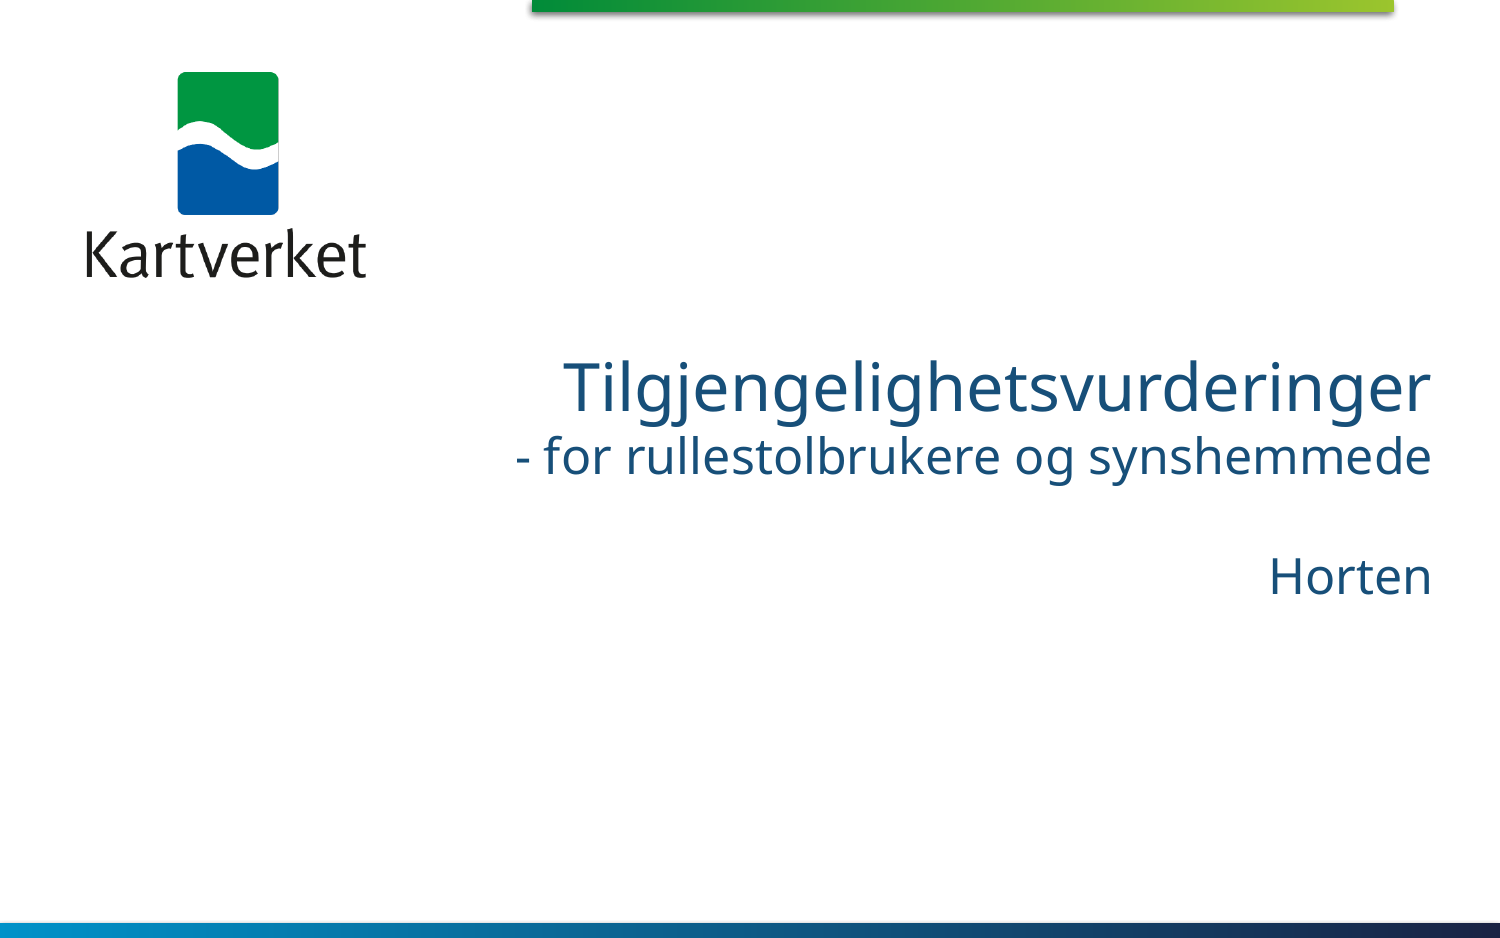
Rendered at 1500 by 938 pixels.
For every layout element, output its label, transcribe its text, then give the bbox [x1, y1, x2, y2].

text_box Tilgjengelighetsvurderinger - for rullestolbrukere og synshemmede Horten [66, 337, 1449, 613]
